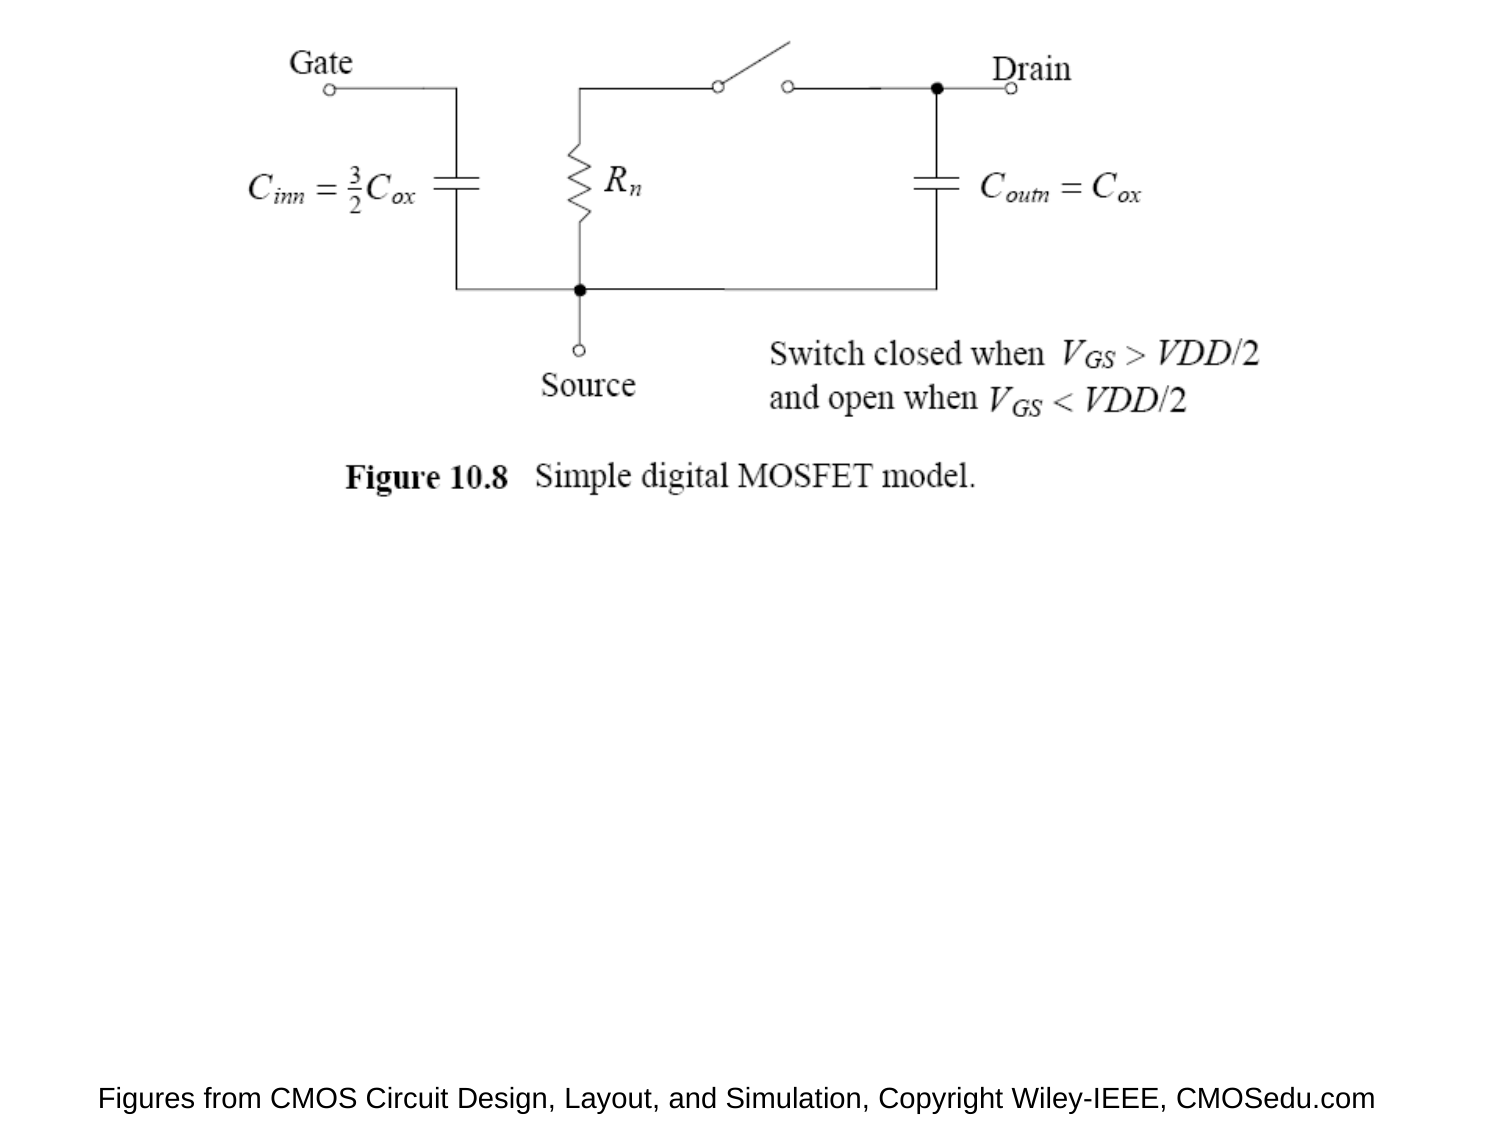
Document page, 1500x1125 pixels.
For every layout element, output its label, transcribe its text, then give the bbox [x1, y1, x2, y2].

footer Figures from CMOS Circuit Design, Layout, and Simulation, Copyright Wiley-IEEE, CMOSedu.com [24, 1072, 1451, 1125]
picture [237, 24, 1266, 515]
